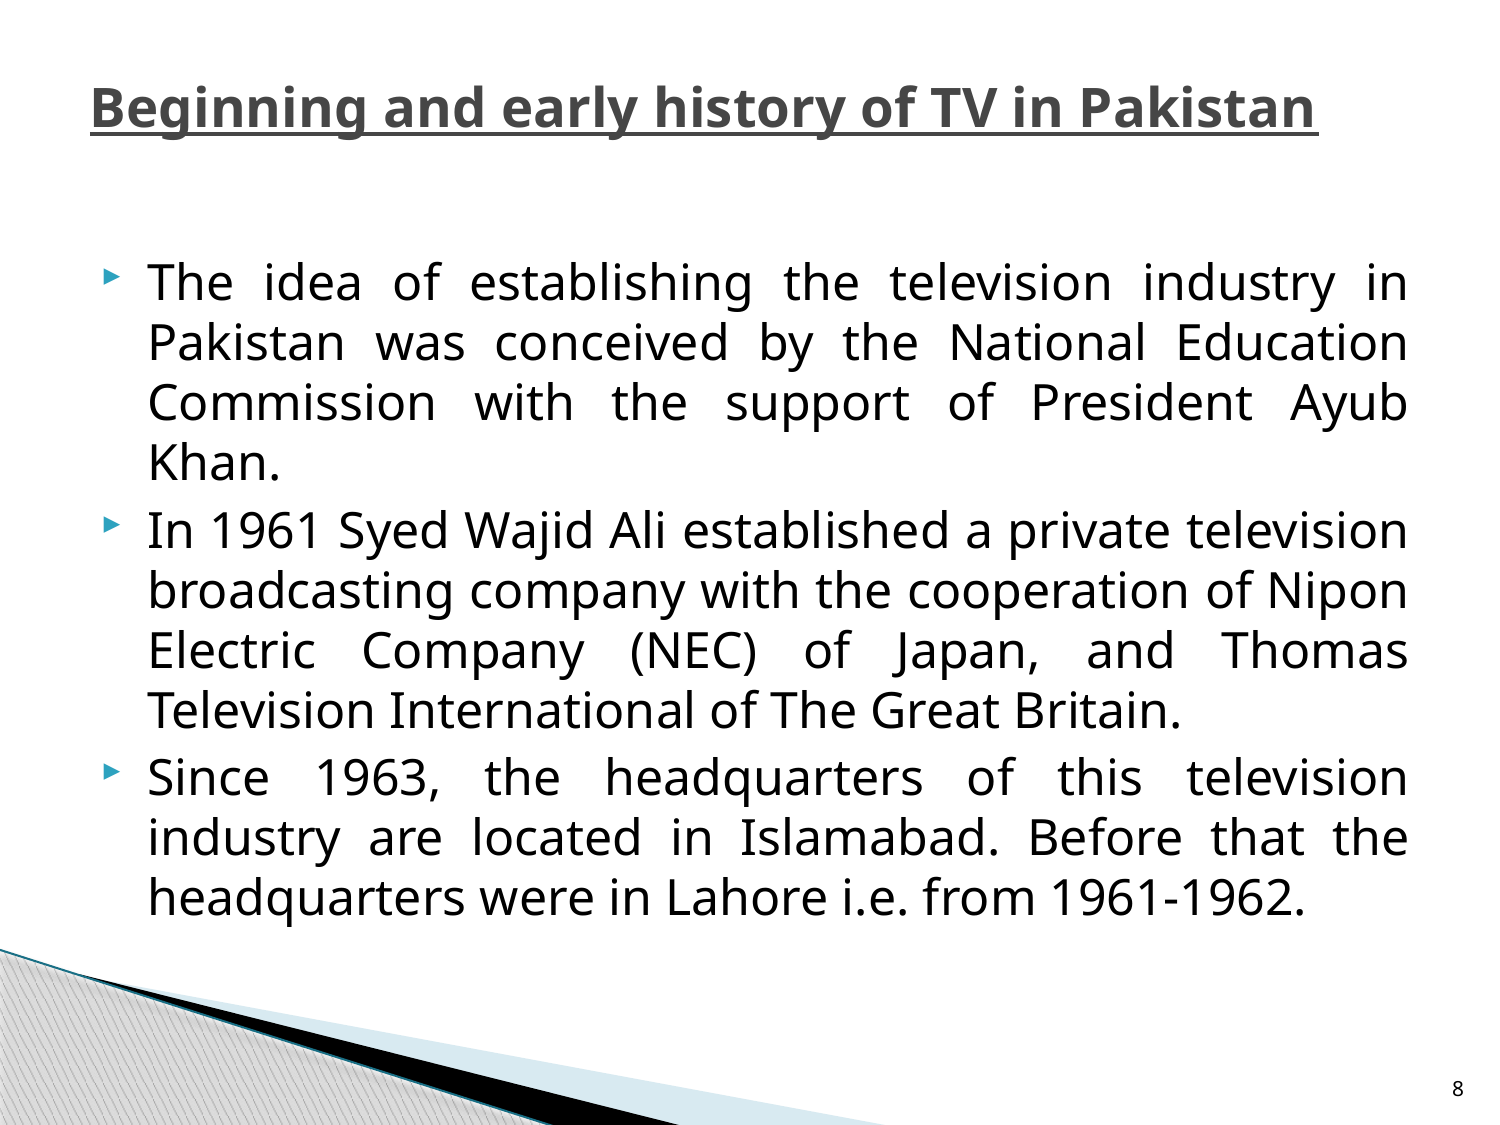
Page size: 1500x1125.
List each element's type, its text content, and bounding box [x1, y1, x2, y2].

slide_number 8 [1418, 1051, 1479, 1112]
list The idea of establishing the television industry in Pakistan was conceived by the National Education Commission with the support of President Ayub Khan. In 1961 Syed Wajid Ali established a private television broadcasting company with the cooperation of Nipon Electric Company (NEC) of Japan, and Thomas Television International of The Great Britain. Since 1963, the headquarters of this television industry are located in Islamabad. Before that the headquarters were in Lahore i.e. from 1961-1962. [75, 243, 1425, 986]
title Beginning and early history of TV in Pakistan [75, 45, 1425, 233]
